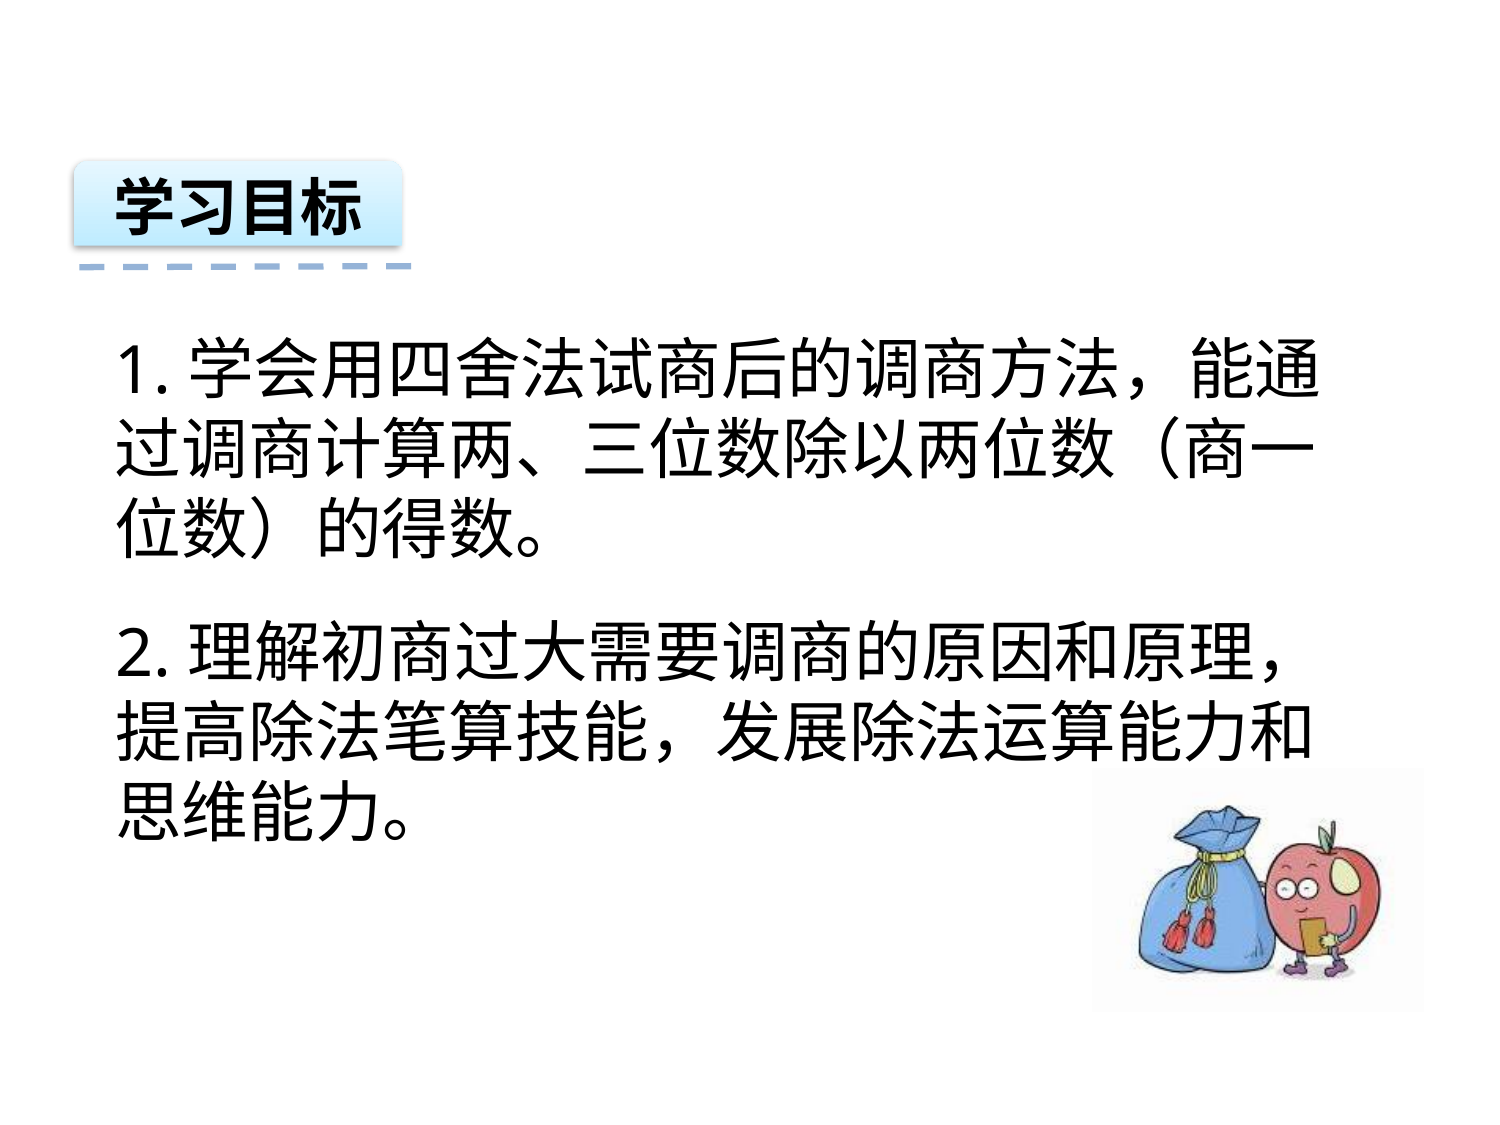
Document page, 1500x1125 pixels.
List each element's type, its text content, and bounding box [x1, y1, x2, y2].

text_box 学习目标 [73, 160, 404, 247]
text_box 1.学会用四舍法试商后的调商方法，能通过调商计算两、三位数除以两位数（商一位数）的得数。 [100, 319, 1353, 574]
text_box 2.理解初商过大需要调商的原因和原理，提高除法笔算技能，发展除法运算能力和思维能力。 [100, 602, 1341, 858]
picture [1092, 767, 1424, 1012]
